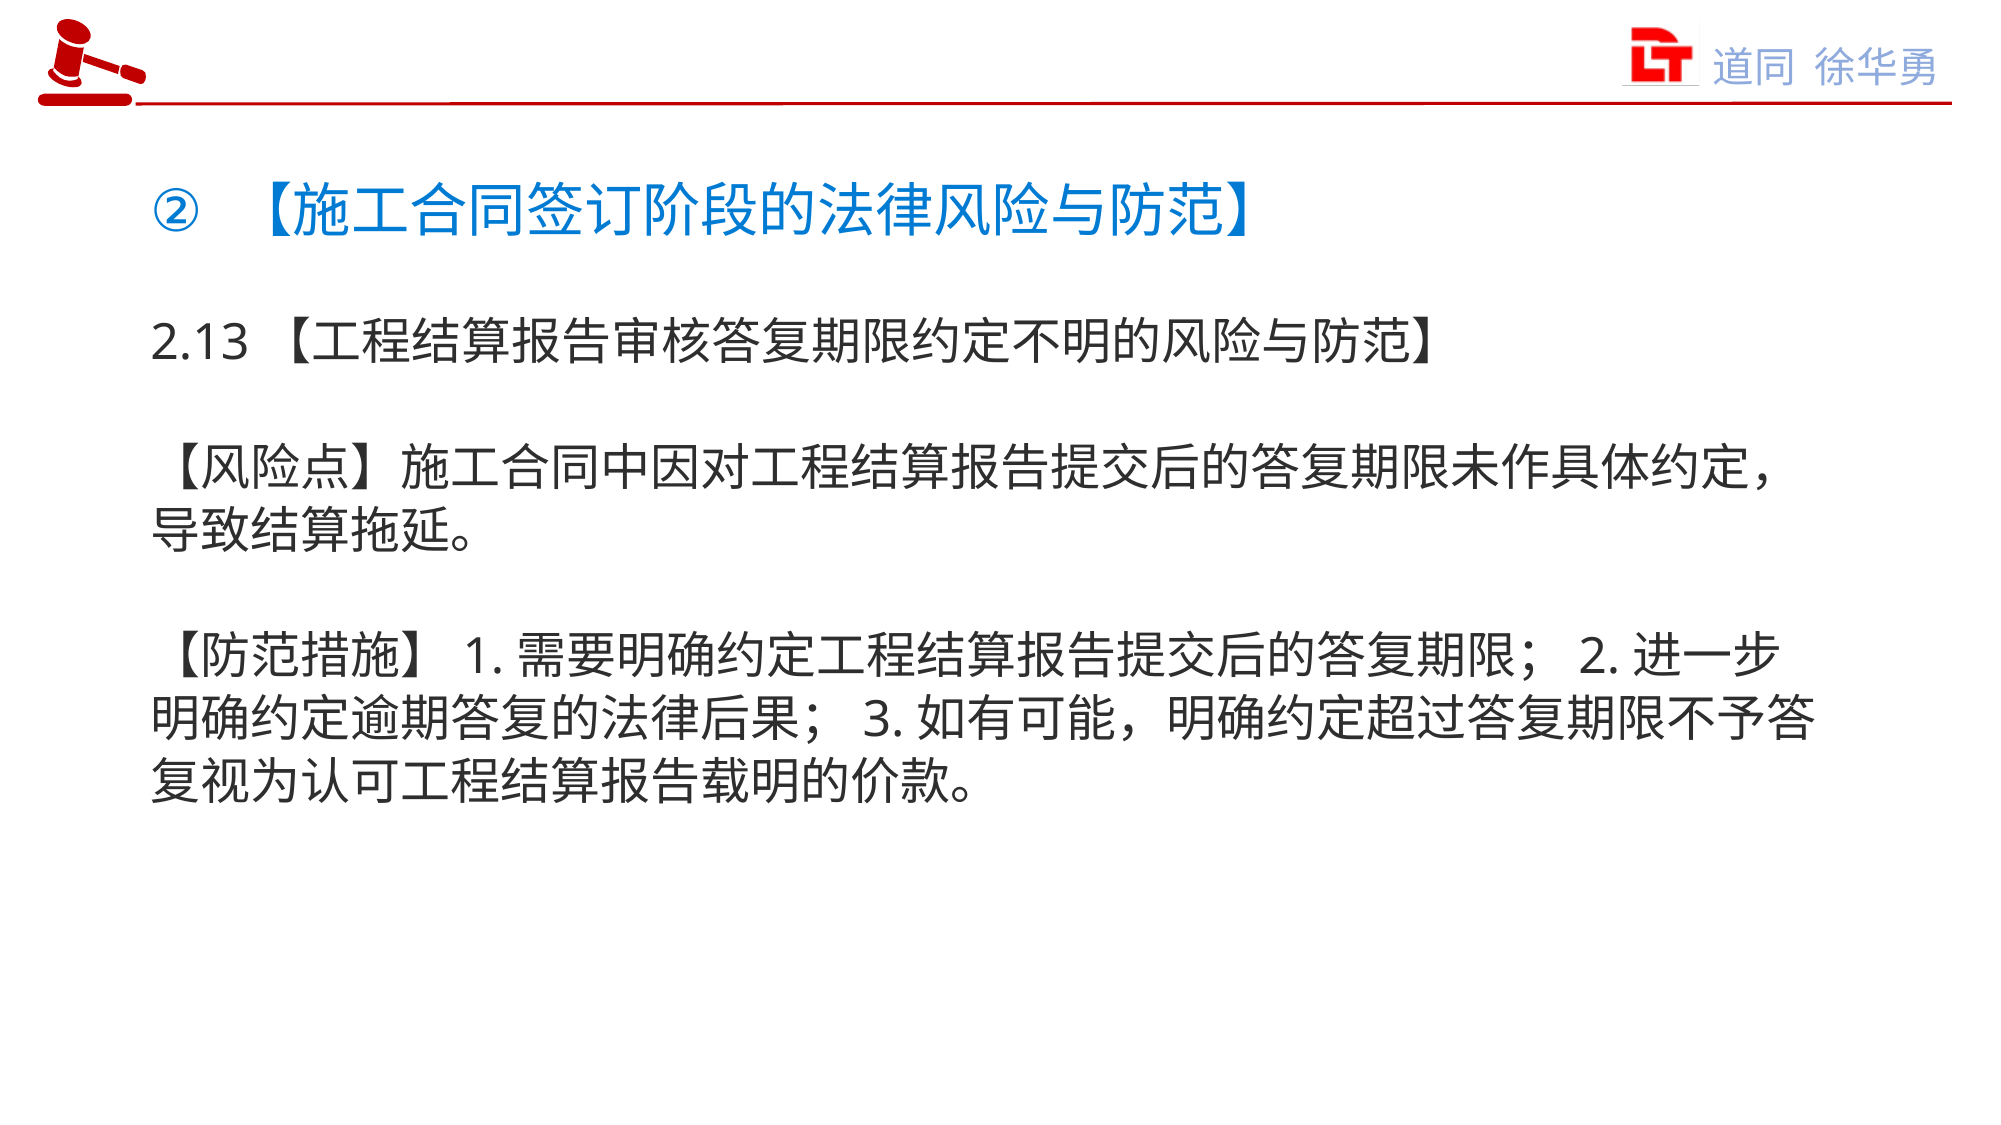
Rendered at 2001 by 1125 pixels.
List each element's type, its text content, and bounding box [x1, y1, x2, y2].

picture [1622, 19, 1699, 97]
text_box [37, 17, 1954, 106]
text_box 【施工合同签订阶段的法律风险与防范】 2.13【工程结算报告审核答复期限约定不明的风险与防范】 【风险点】施工合同中因对工程结算报告提交后的答复期限未作具体约定，导致结算拖延。 【防范措施】1.需要明确约定工程结算报告提交后的答复期限；2.进一步明确约定逾期答复的法律后果；3.如有可能，明确约定超过答复期限不予答复视为认可工程结算报告载明的价款。 [135, 173, 1832, 817]
